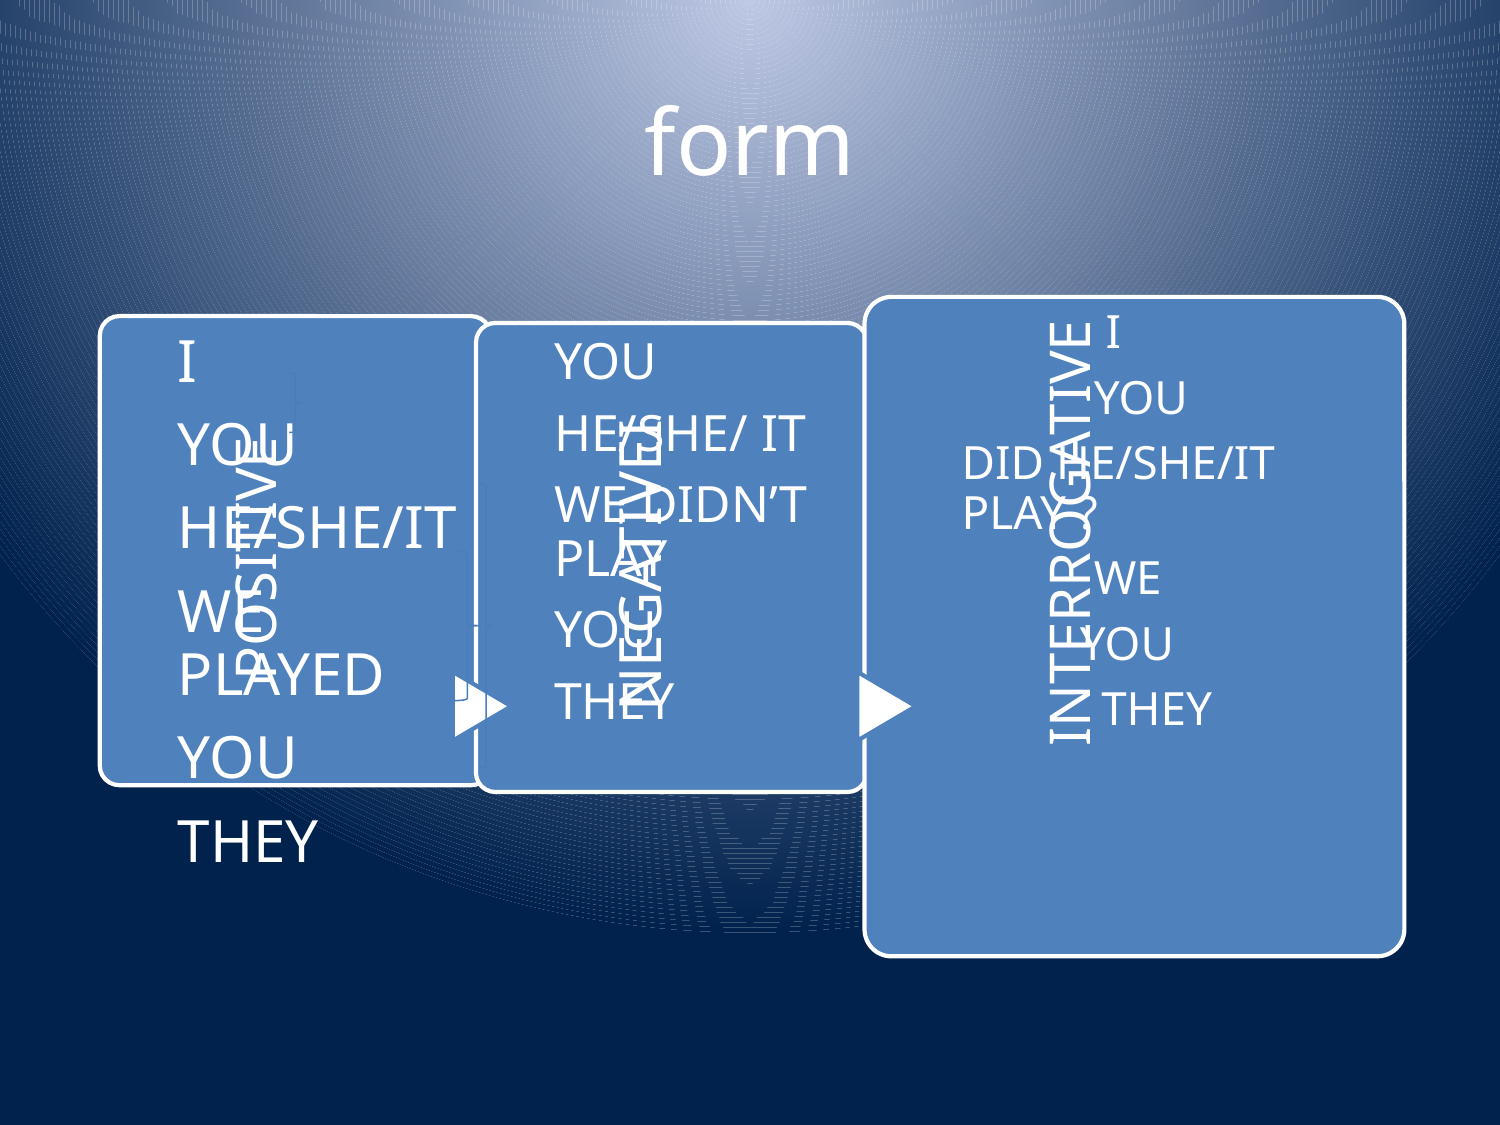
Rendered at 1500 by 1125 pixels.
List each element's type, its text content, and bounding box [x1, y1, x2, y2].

title form [75, 45, 1425, 233]
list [74, 262, 1426, 1006]
